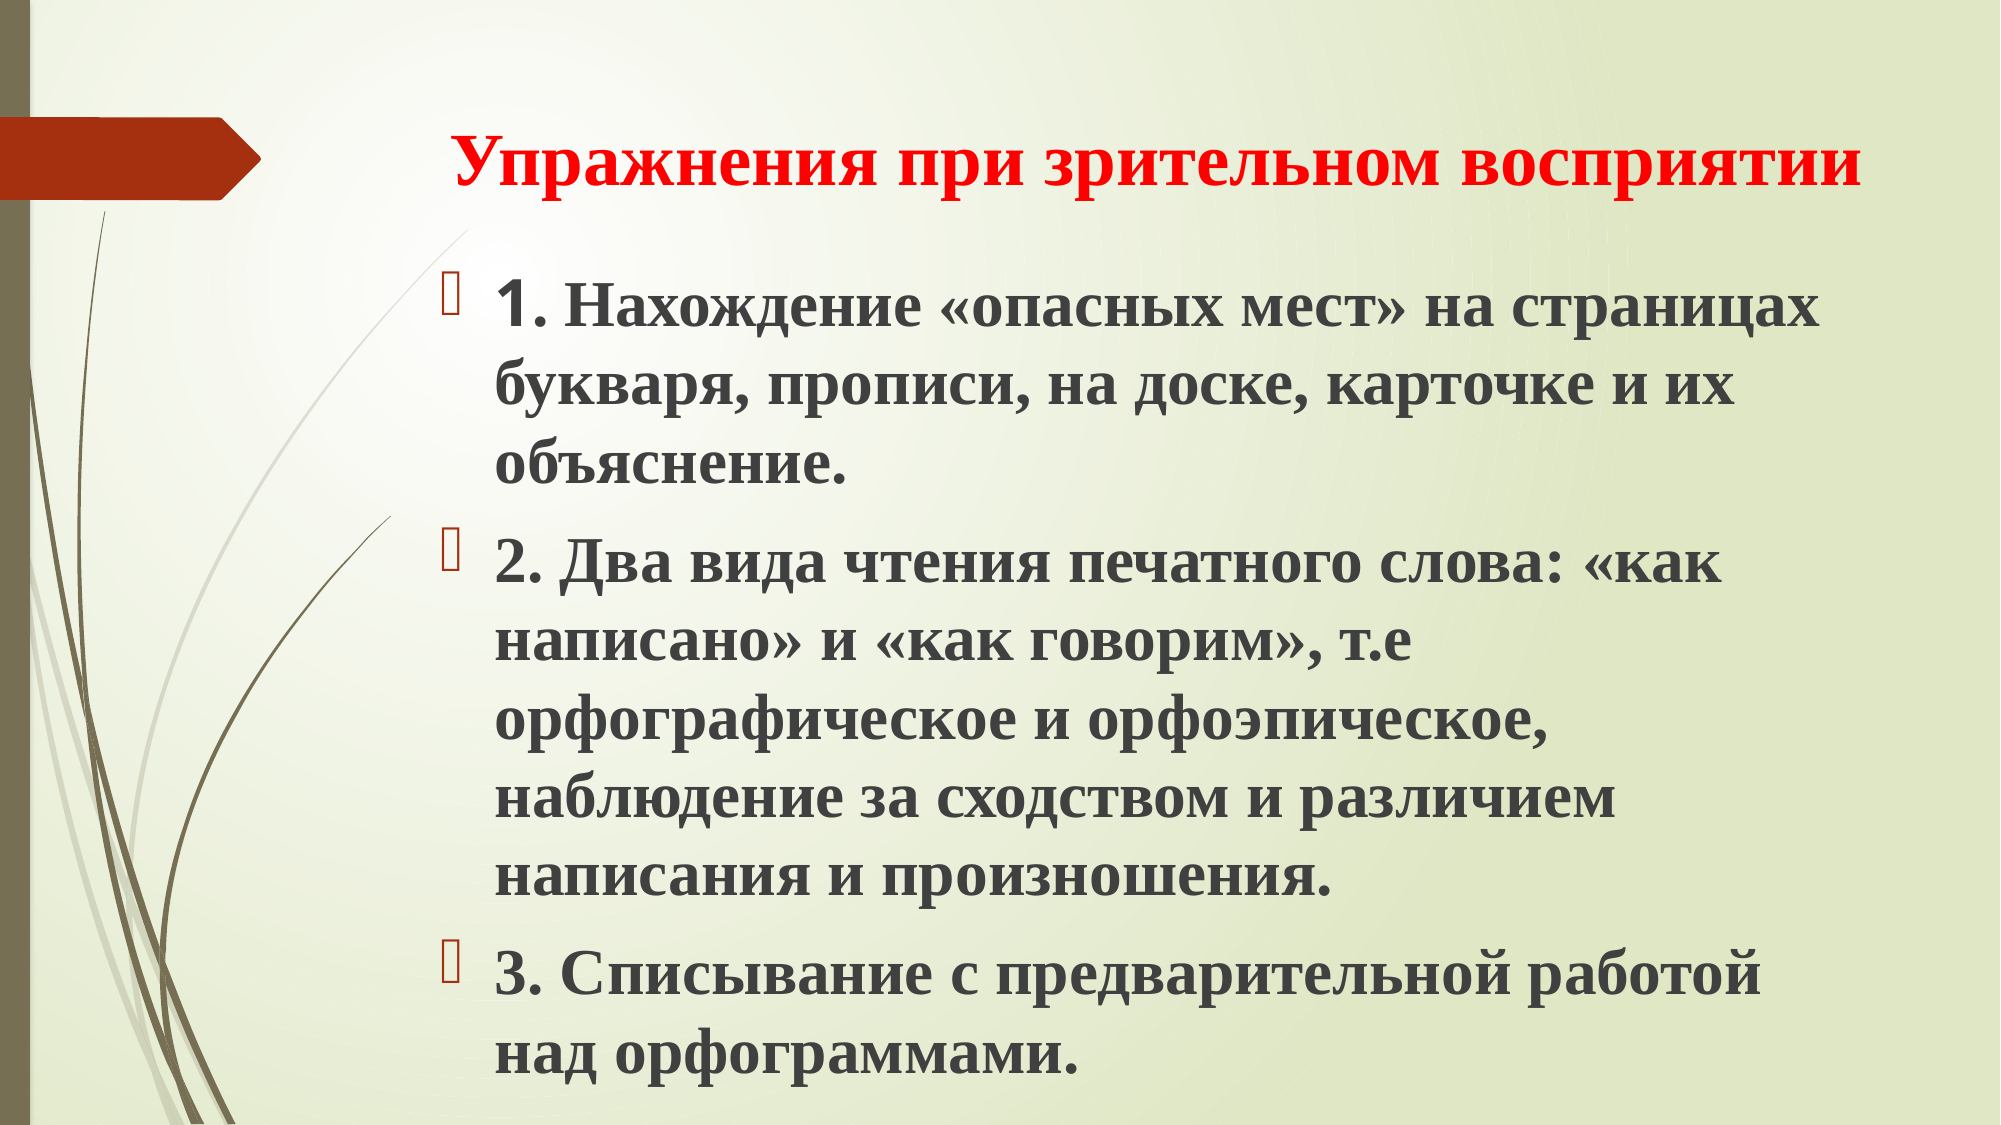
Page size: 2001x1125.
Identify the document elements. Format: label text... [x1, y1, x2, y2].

title Упражнения при зрительном восприятии [425, 102, 1888, 253]
list 1. Нахождение «опасных мест» на страницах букваря, прописи, на доске, карточке и их объяснение. 2. Два вида чтения печатного слова: «как написано» и «как говорим», т.е орфографическое и орфоэпическое, наблюдение за сходством и различием написания и произношения. 3. Списывание с предварительной работой над орфограммами. [424, 253, 1888, 1100]
